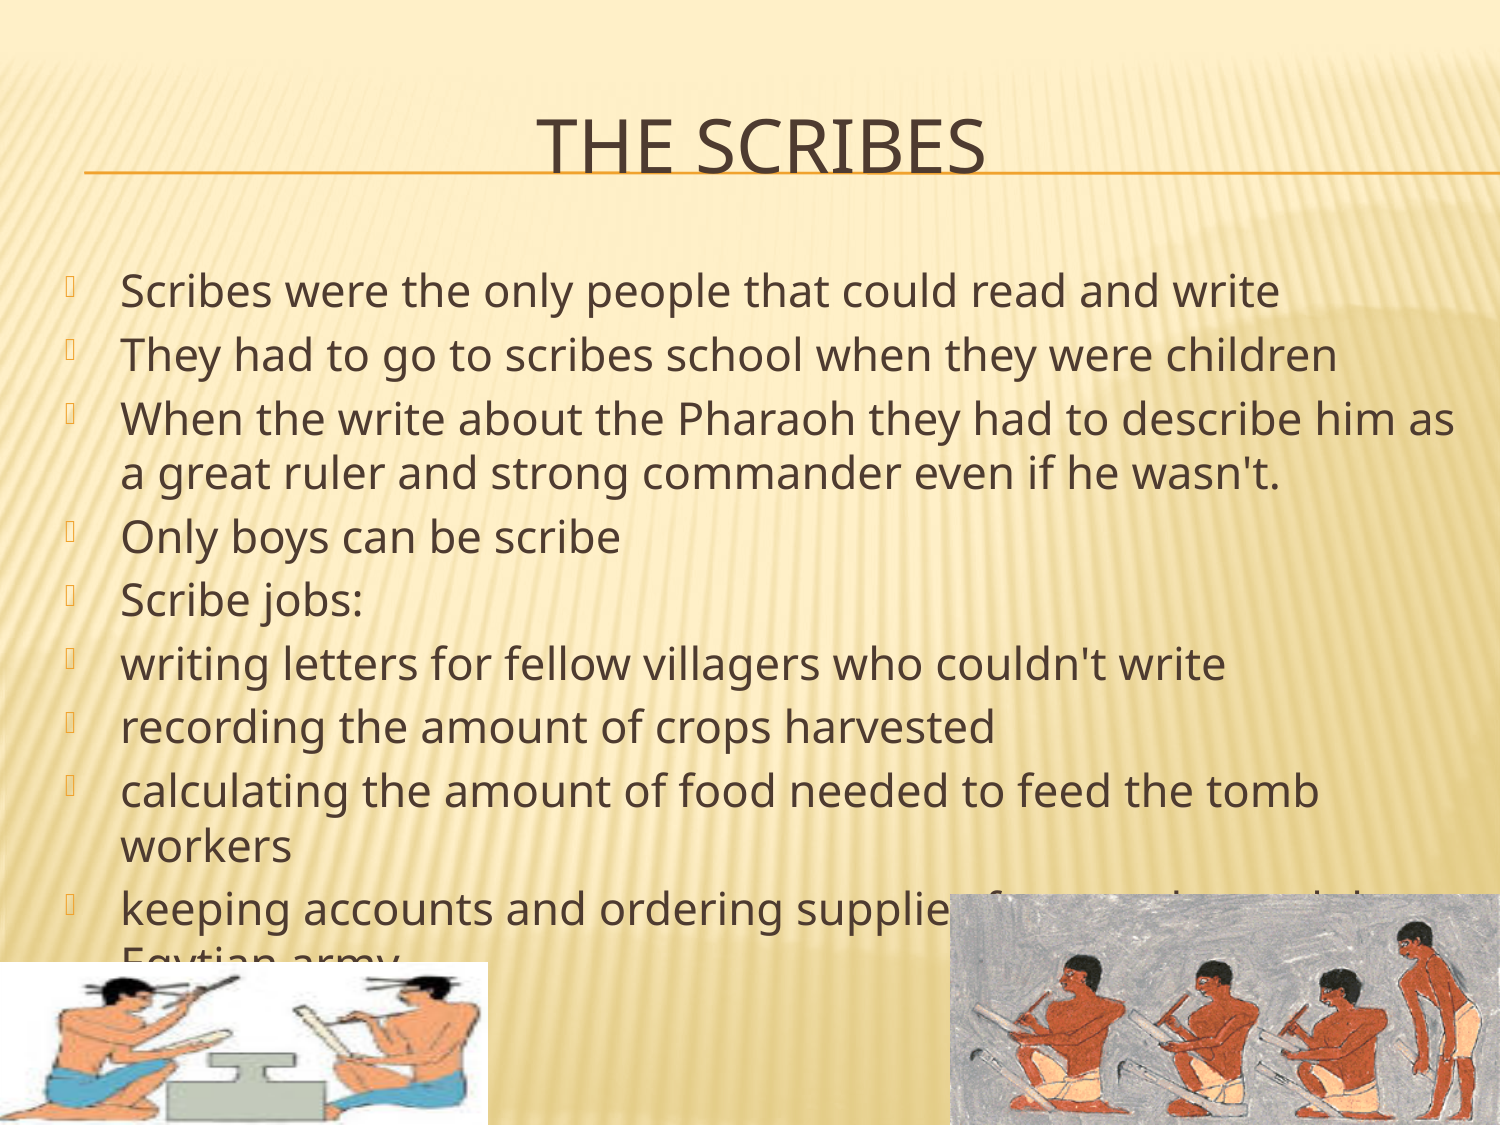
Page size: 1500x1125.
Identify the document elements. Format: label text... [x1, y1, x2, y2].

title The Scribes [50, 75, 1475, 213]
picture [0, 962, 488, 1125]
list Scribes were the only people that could read and write They had to go to scribes school when they were children When the write about the Pharaoh they had to describe him as a great ruler and strong commander even if he wasn't. Only boys can be scribe Scribe jobs: writing letters for fellow villagers who couldn't write recording the amount of crops harvested calculating the amount of food needed to feed the tomb workers keeping accounts and ordering supplies for temples and the Egytian army [50, 254, 1475, 998]
picture [949, 894, 1500, 1125]
